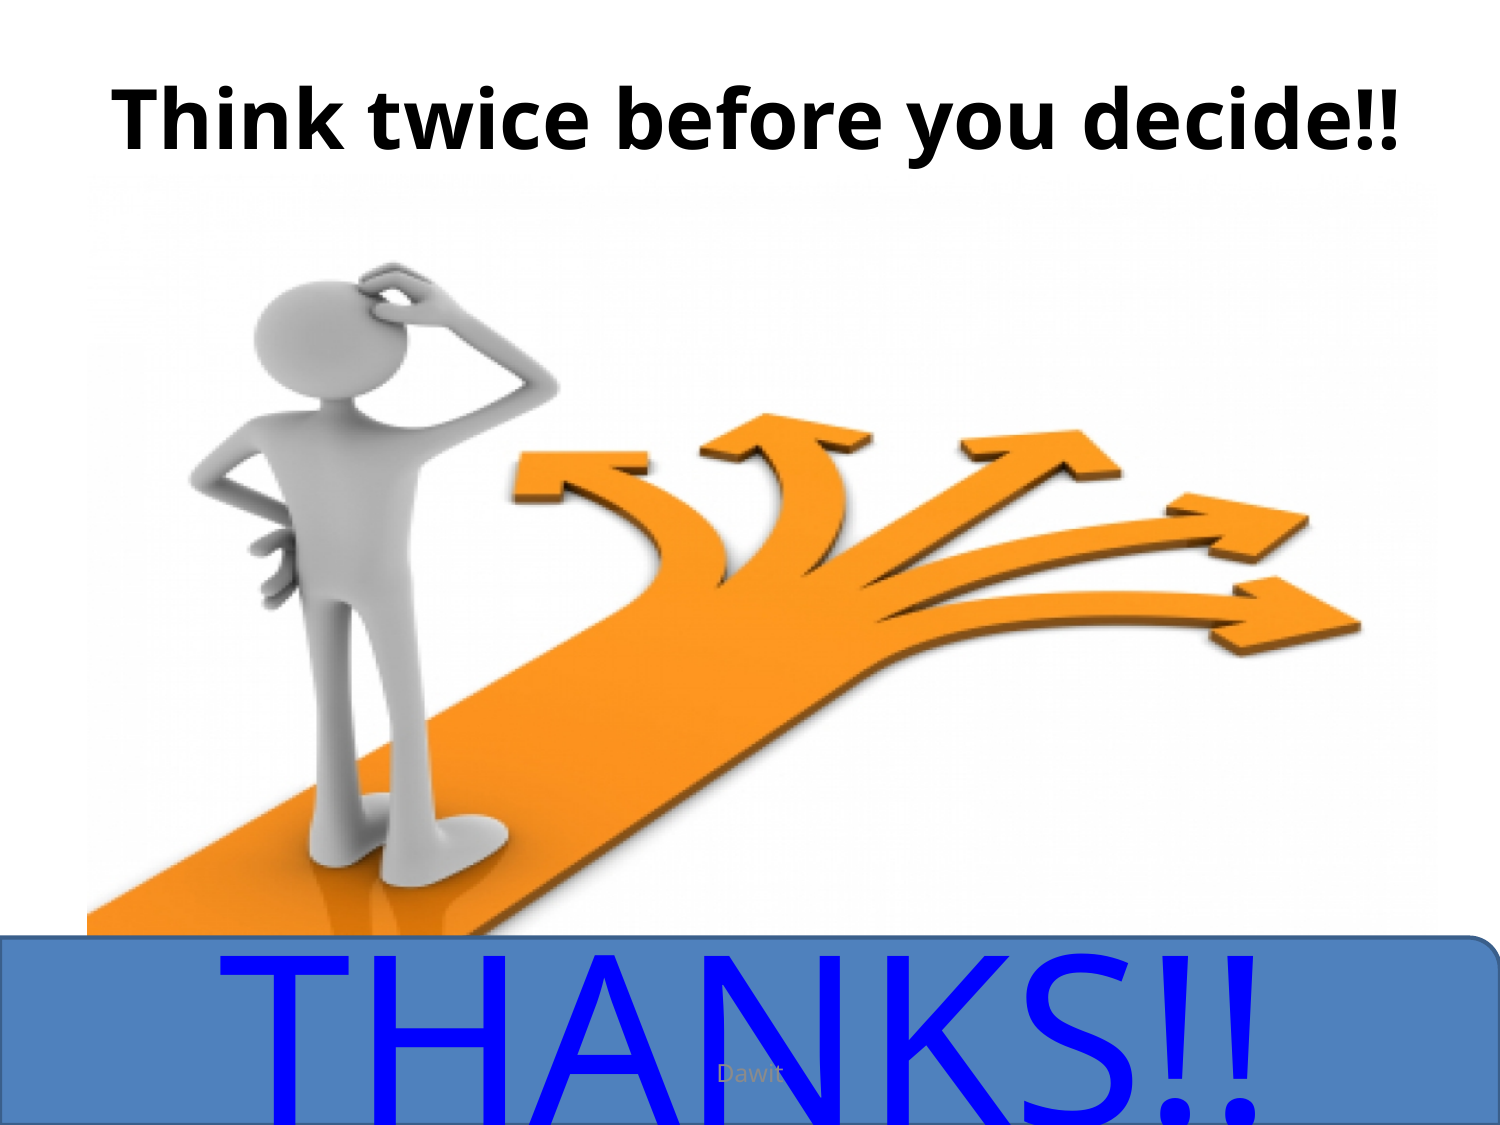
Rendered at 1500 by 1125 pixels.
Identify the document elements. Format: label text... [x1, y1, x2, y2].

footer Dawit [512, 1042, 988, 1103]
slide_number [75, 1042, 425, 1103]
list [87, 174, 1438, 1006]
title Think twice before you decide!! [50, 45, 1463, 188]
text_box THANKS!! [0, 935, 1500, 1125]
